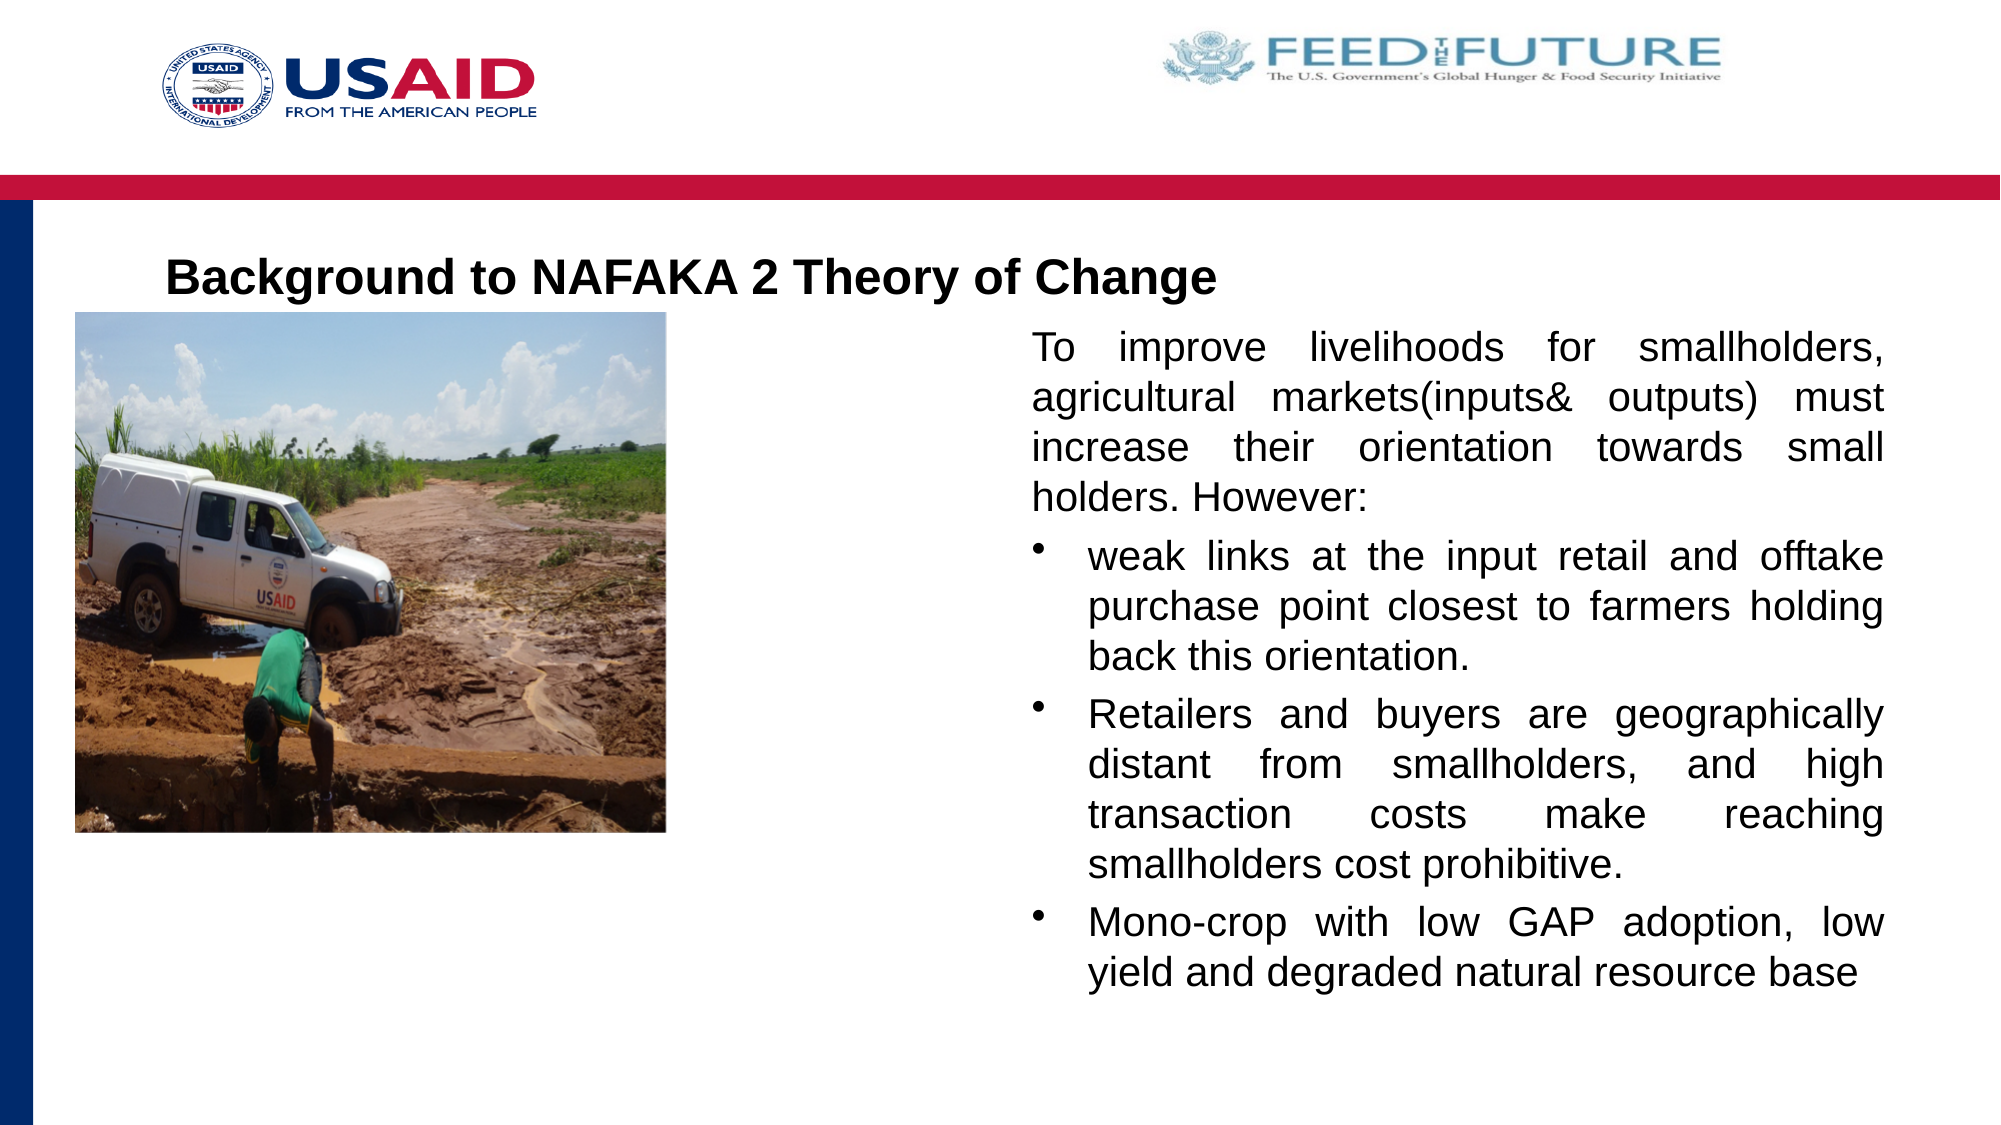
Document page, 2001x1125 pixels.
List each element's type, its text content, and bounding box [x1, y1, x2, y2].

picture [107, 17, 590, 158]
title Background to NAFAKA 2 Theory of Change [150, 237, 1850, 312]
picture [1116, 11, 1837, 152]
list To improve livelihoods for smallholders, agricultural markets(inputs& outputs) must increase their orientation towards small holders. However: weak links at the input retail and offtake purchase point closest to farmers holding back this orientation. Retailers and buyers are geographically distant from smallholders, and high transaction costs make reaching smallholders cost prohibitive. Mono-crop with low GAP adoption, low yield and degraded natural resource base [1016, 312, 1900, 1125]
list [74, 312, 1017, 976]
